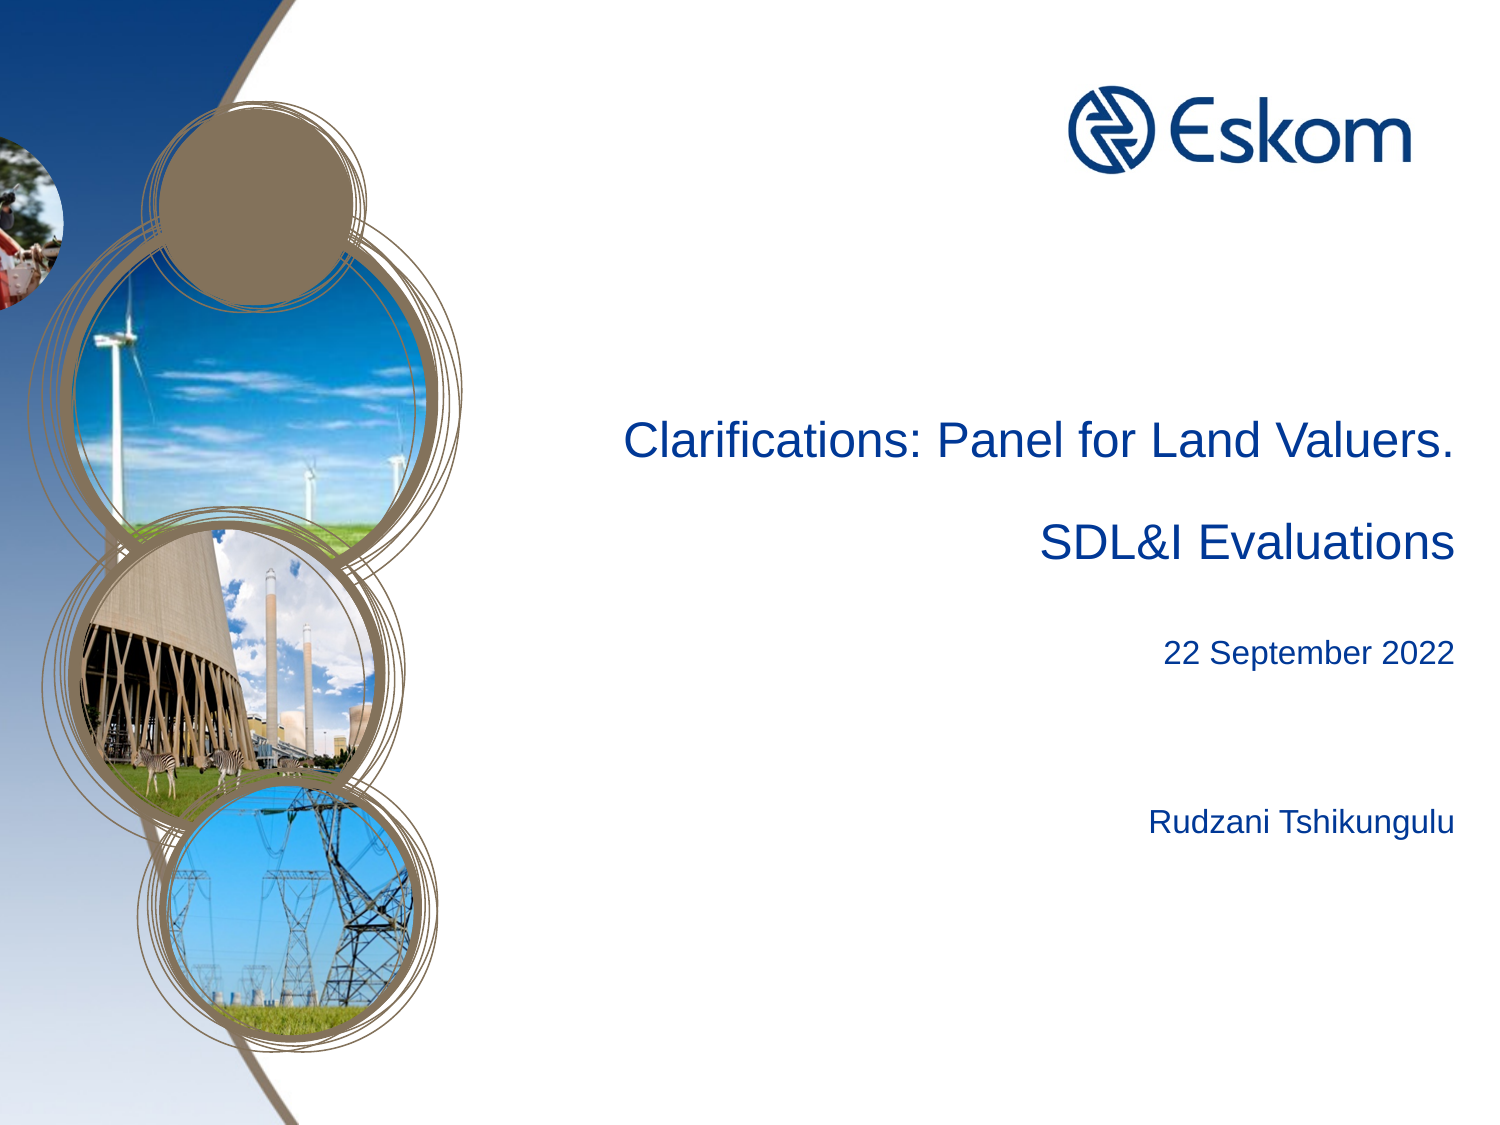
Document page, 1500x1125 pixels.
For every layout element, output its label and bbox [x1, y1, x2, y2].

text_box [27, 196, 462, 607]
text_box [0, 0, 1500, 1125]
text_box [41, 506, 406, 850]
text_box [141, 101, 367, 313]
text_box [137, 768, 438, 1053]
